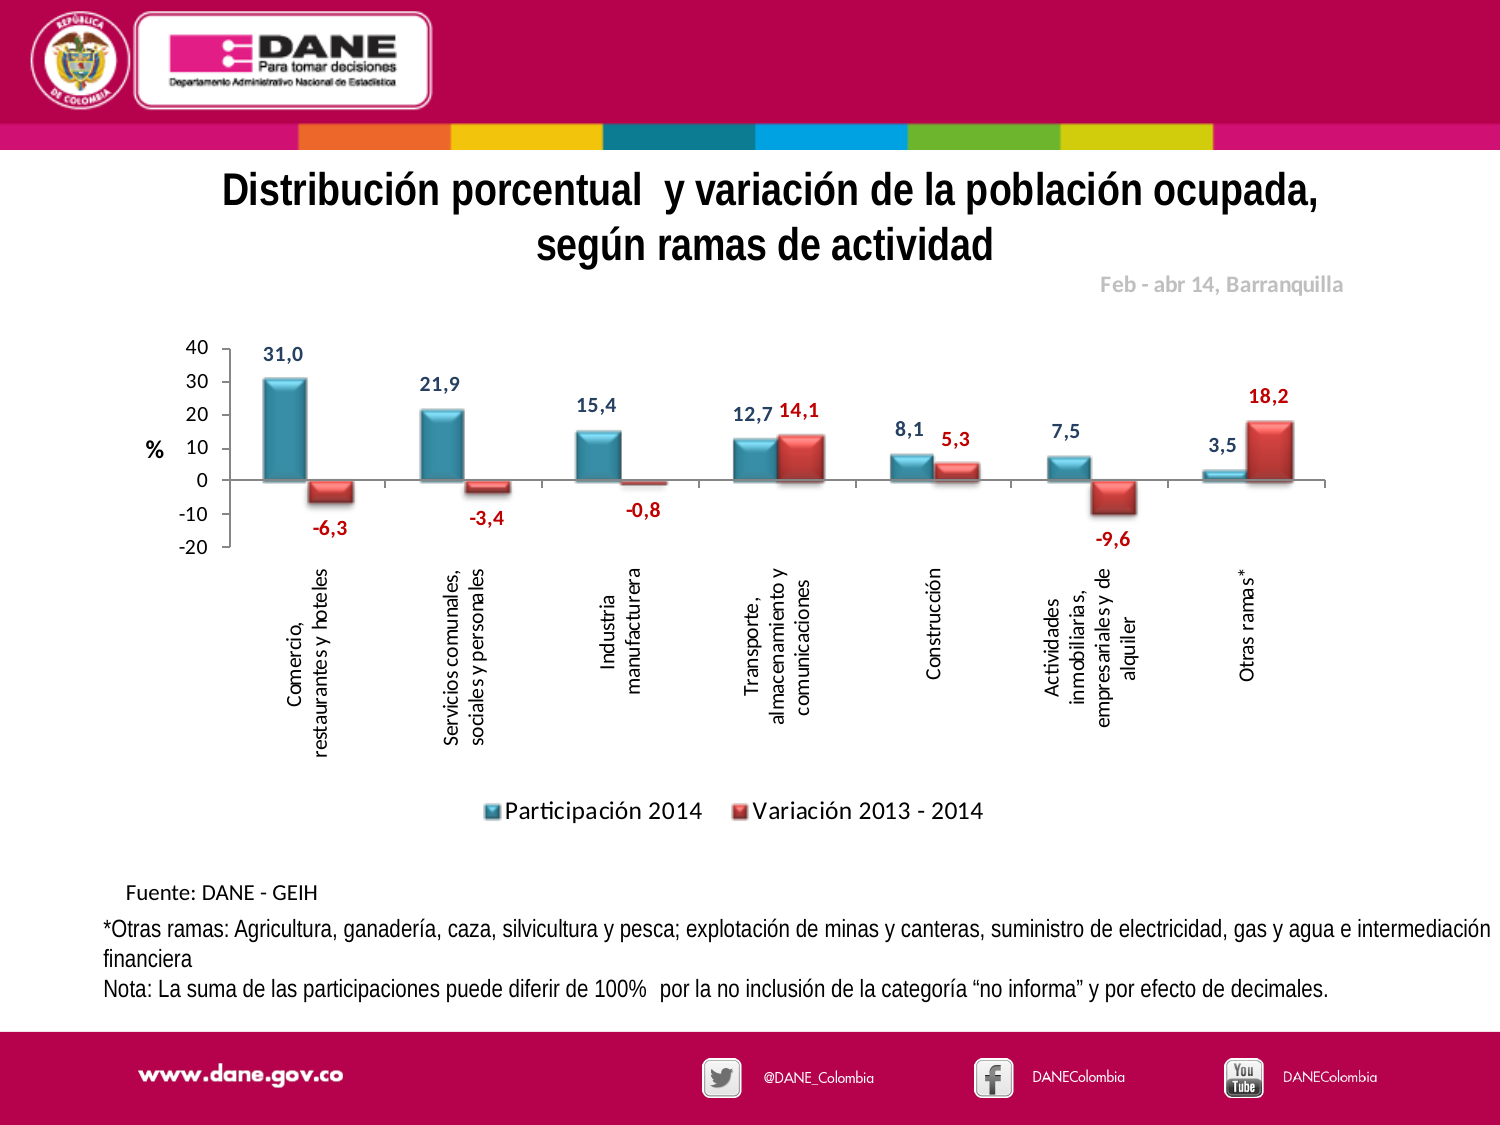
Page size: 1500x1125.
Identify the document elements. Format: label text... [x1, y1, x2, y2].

text_box Distribución porcentual y variación de la población ocupada, según ramas de actividad [206, 152, 1335, 265]
picture [100, 266, 1352, 837]
picture [124, 1054, 361, 1100]
text_box Fuente: DANE - GEIH [110, 869, 339, 905]
picture [0, 0, 1500, 150]
picture [702, 1058, 874, 1098]
picture [1224, 1058, 1377, 1098]
text_box *Otras ramas: Agricultura, ganadería, caza, silvicultura y pesca; explotación de minas y canteras, suministro de electricidad, gas y agua e intermediación financiera Nota: La suma de las participaciones puede diferir de 100% por la no inclusión de la categoría “no informa” y por efecto de decimales. [88, 905, 1500, 1040]
picture [974, 1058, 1125, 1098]
